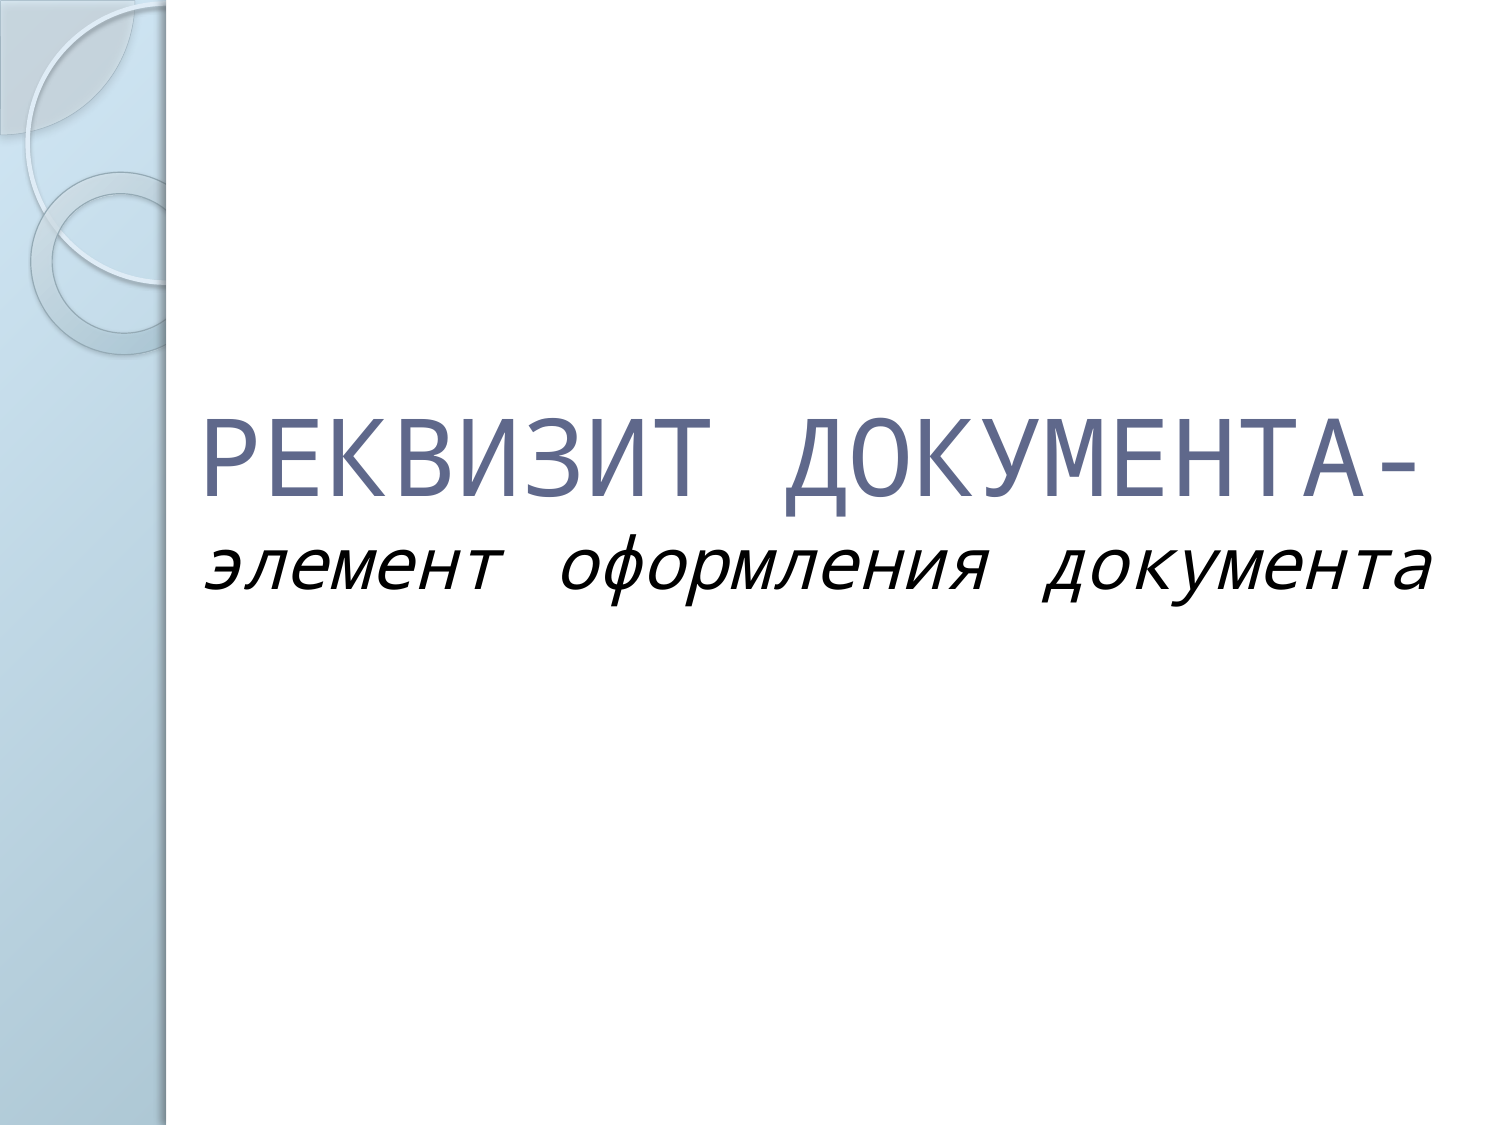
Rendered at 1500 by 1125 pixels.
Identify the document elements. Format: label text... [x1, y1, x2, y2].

title РЕКВИЗИТ ДОКУМЕНТА- элемент оформления документа [183, 316, 1447, 750]
